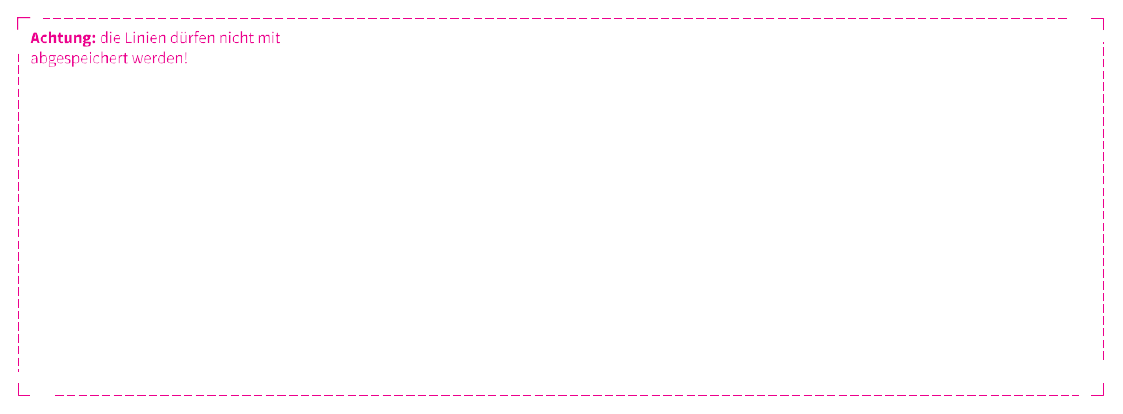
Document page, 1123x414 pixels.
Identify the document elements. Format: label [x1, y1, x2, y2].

picture [17, 17, 280, 67]
text_box [18, 383, 31, 396]
text_box [1091, 383, 1104, 396]
text_box [1091, 18, 1104, 31]
